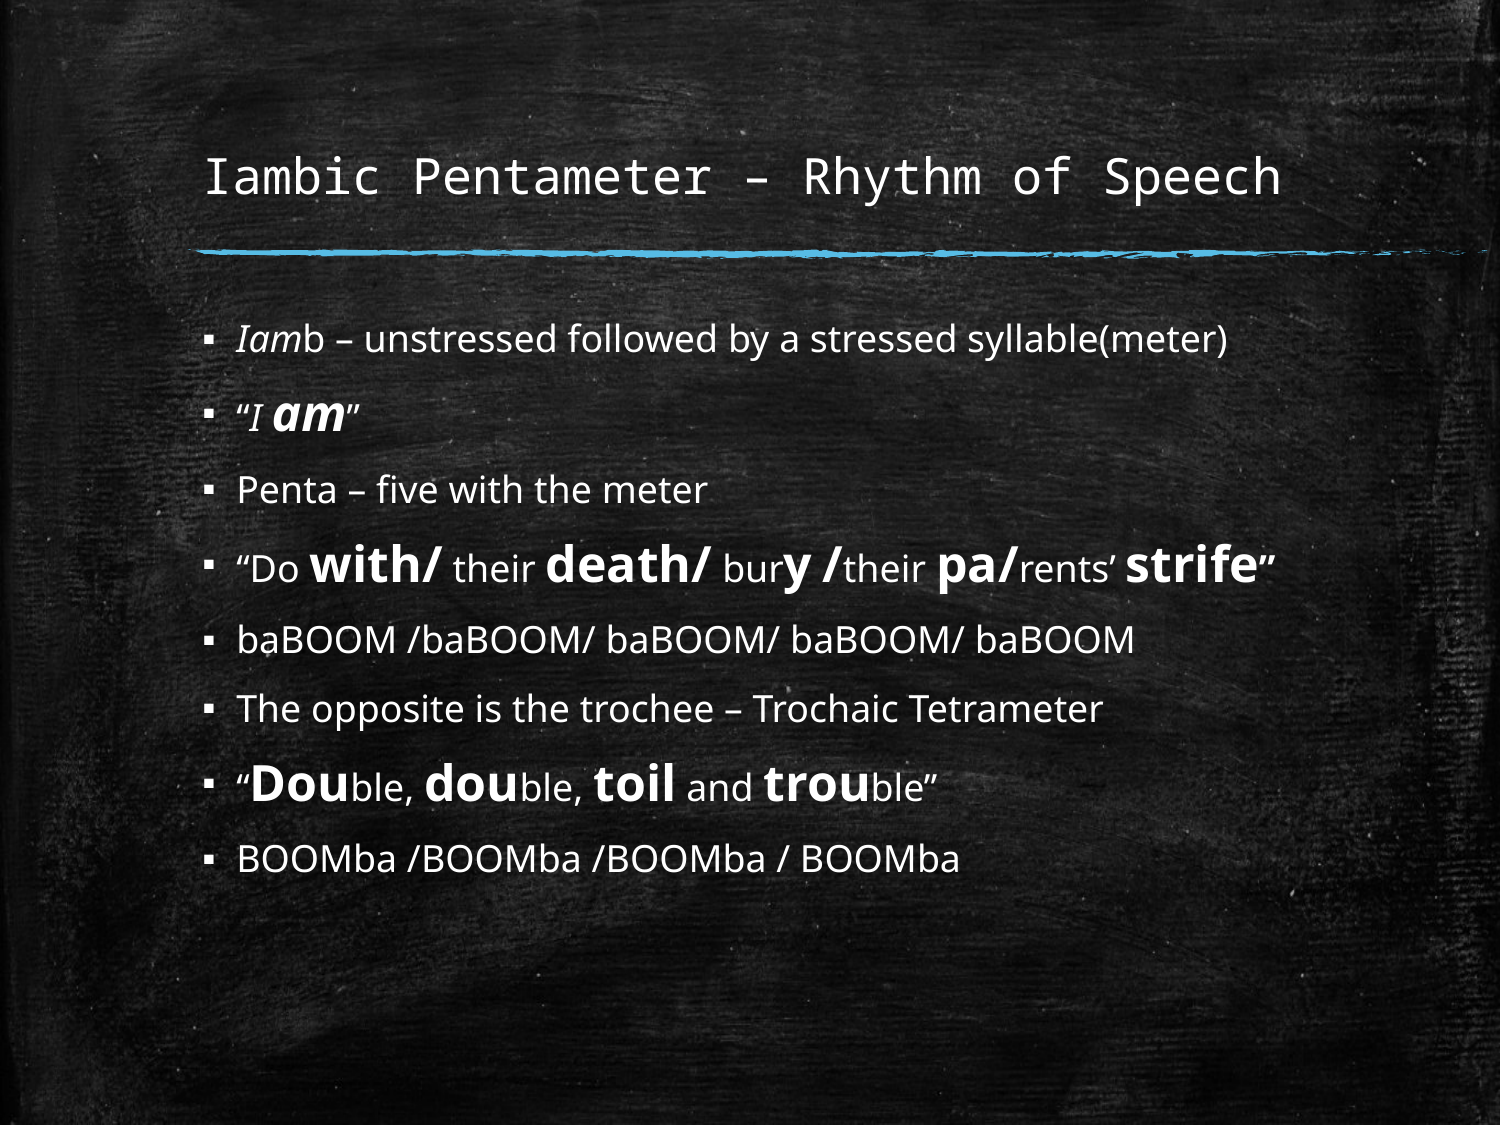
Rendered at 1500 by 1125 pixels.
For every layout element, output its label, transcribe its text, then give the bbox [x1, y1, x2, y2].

list Iamb – unstressed followed by a stressed syllable(meter) “I am” Penta – five with the meter “Do with/ their death/ bury /their pa/rents’ strife” baBOOM /baBOOM/ baBOOM/ baBOOM/ baBOOM The opposite is the trochee – Trochaic Tetrameter “Double, double, toil and trouble” BOOMba /BOOMba /BOOMba / BOOMba [187, 312, 1313, 1013]
title Iambic Pentameter – Rhythm of Speech [187, 45, 1313, 213]
